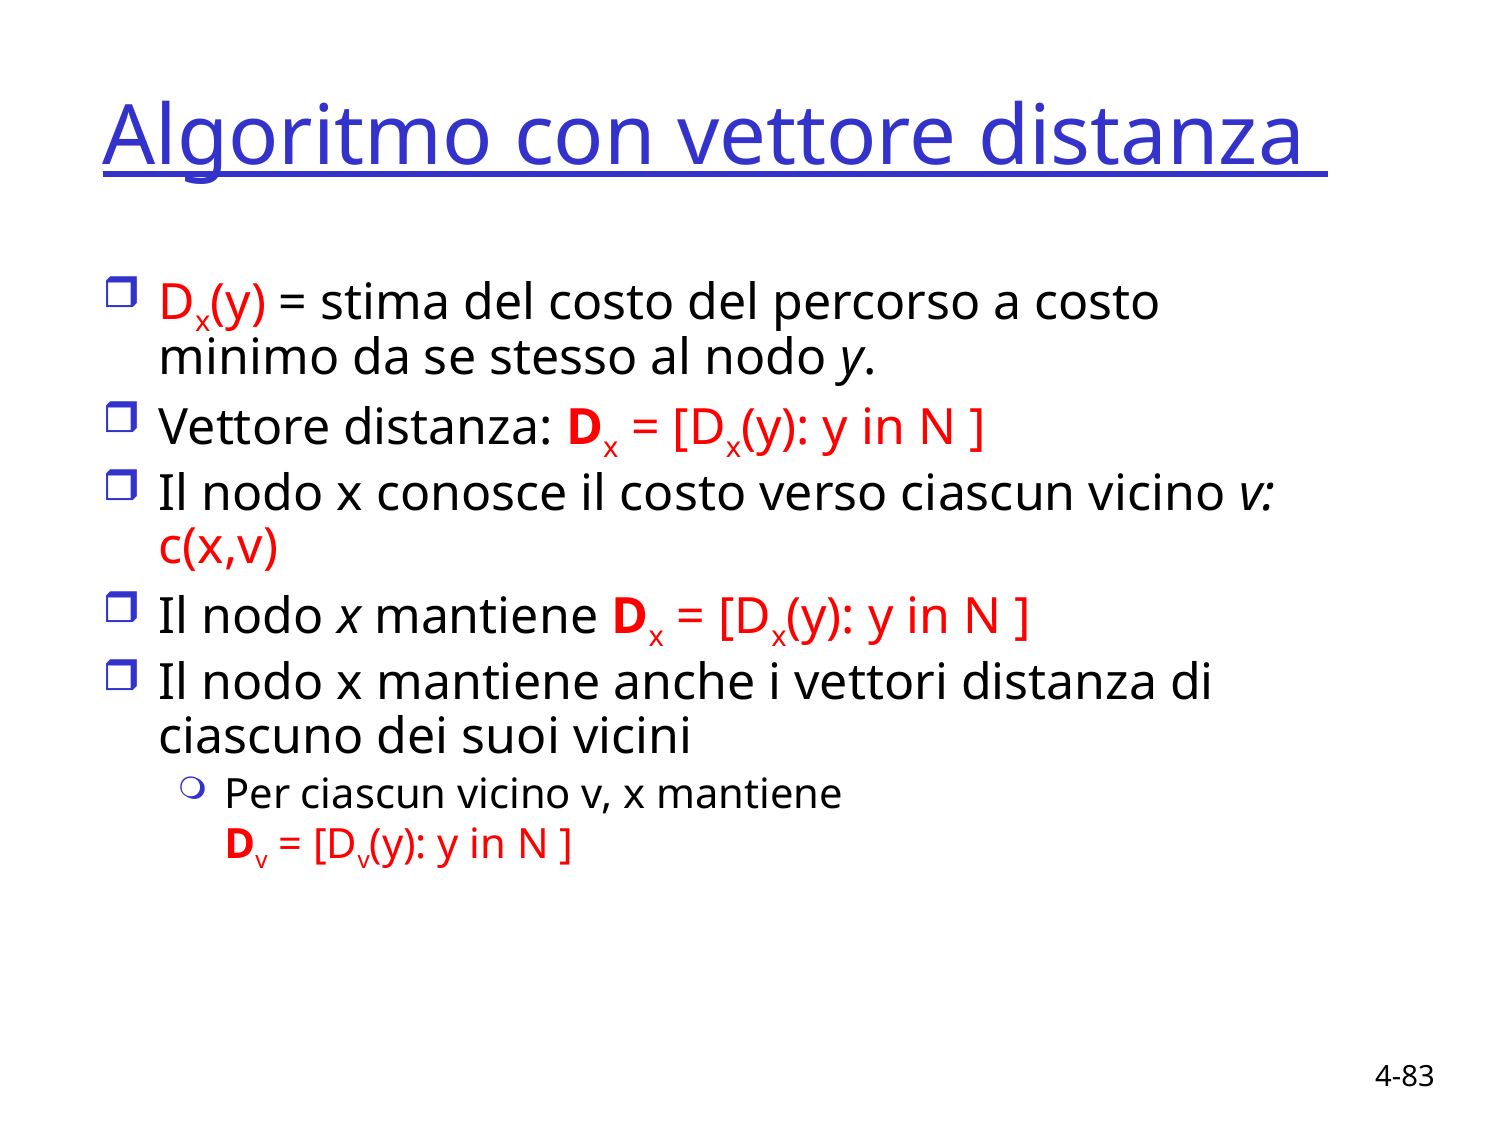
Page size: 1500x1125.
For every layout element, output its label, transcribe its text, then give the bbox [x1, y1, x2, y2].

title Algoritmo con vettore distanza [87, 37, 1363, 226]
list Dx(y) = stima del costo del percorso a costo minimo da se stesso al nodo y. Vettore distanza: Dx = [Dx(y): y in N ] Il nodo x conosce il costo verso ciascun vicino v: c(x,v) Il nodo x mantiene Dx = [Dx(y): y in N ] Il nodo x mantiene anche i vettori distanza di ciascuno dei suoi vicini Per ciascun vicino v, x mantiene Dv = [Dv(y): y in N ] [87, 262, 1363, 1026]
slide_number 4-83 [1338, 1049, 1451, 1125]
